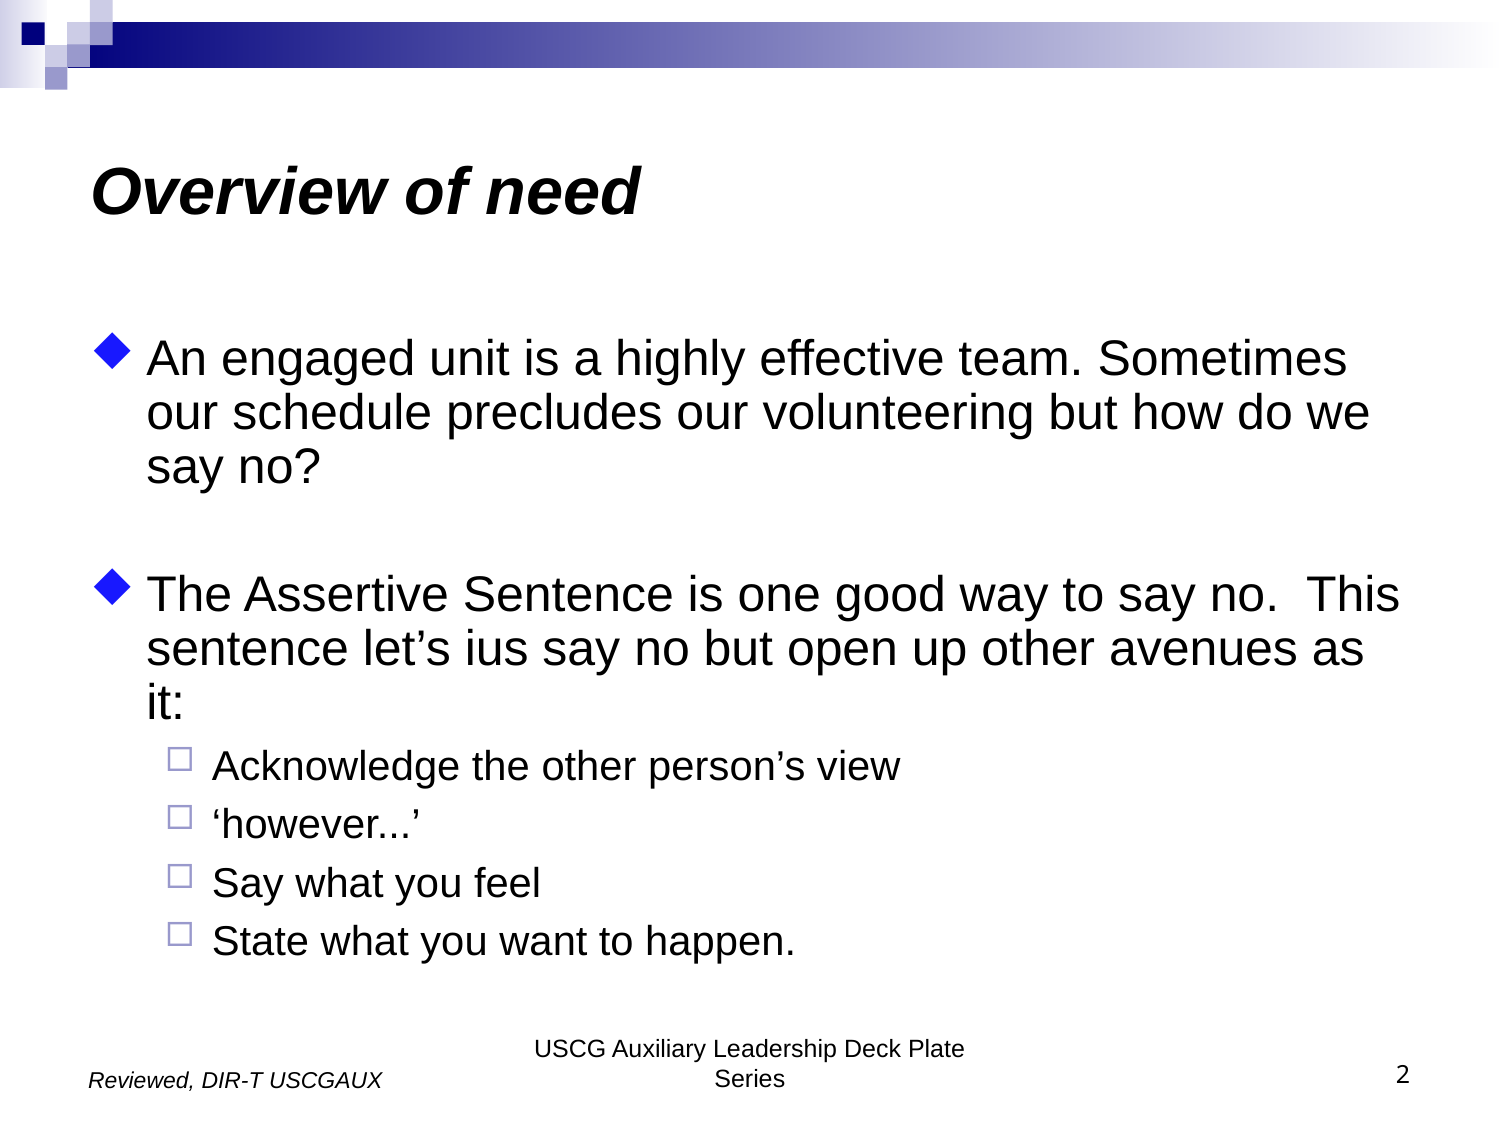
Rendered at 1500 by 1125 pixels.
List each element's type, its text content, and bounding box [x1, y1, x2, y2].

list An engaged unit is a highly effective team. Sometimes our schedule precludes our volunteering but how do we say no? The Assertive Sentence is one good way to say no. This sentence let’s ius say no but open up other avenues as it: Acknowledge the other person’s view ‘however...’ Say what you feel State what you want to happen. [75, 324, 1425, 963]
text_box Reviewed, DIR-T USCGAUX [73, 1057, 398, 1100]
footer USCG Auxiliary Leadership Deck Plate Series [512, 1025, 988, 1100]
slide_number 2 [1074, 1025, 1425, 1100]
title Overview of need [75, 75, 1425, 300]
